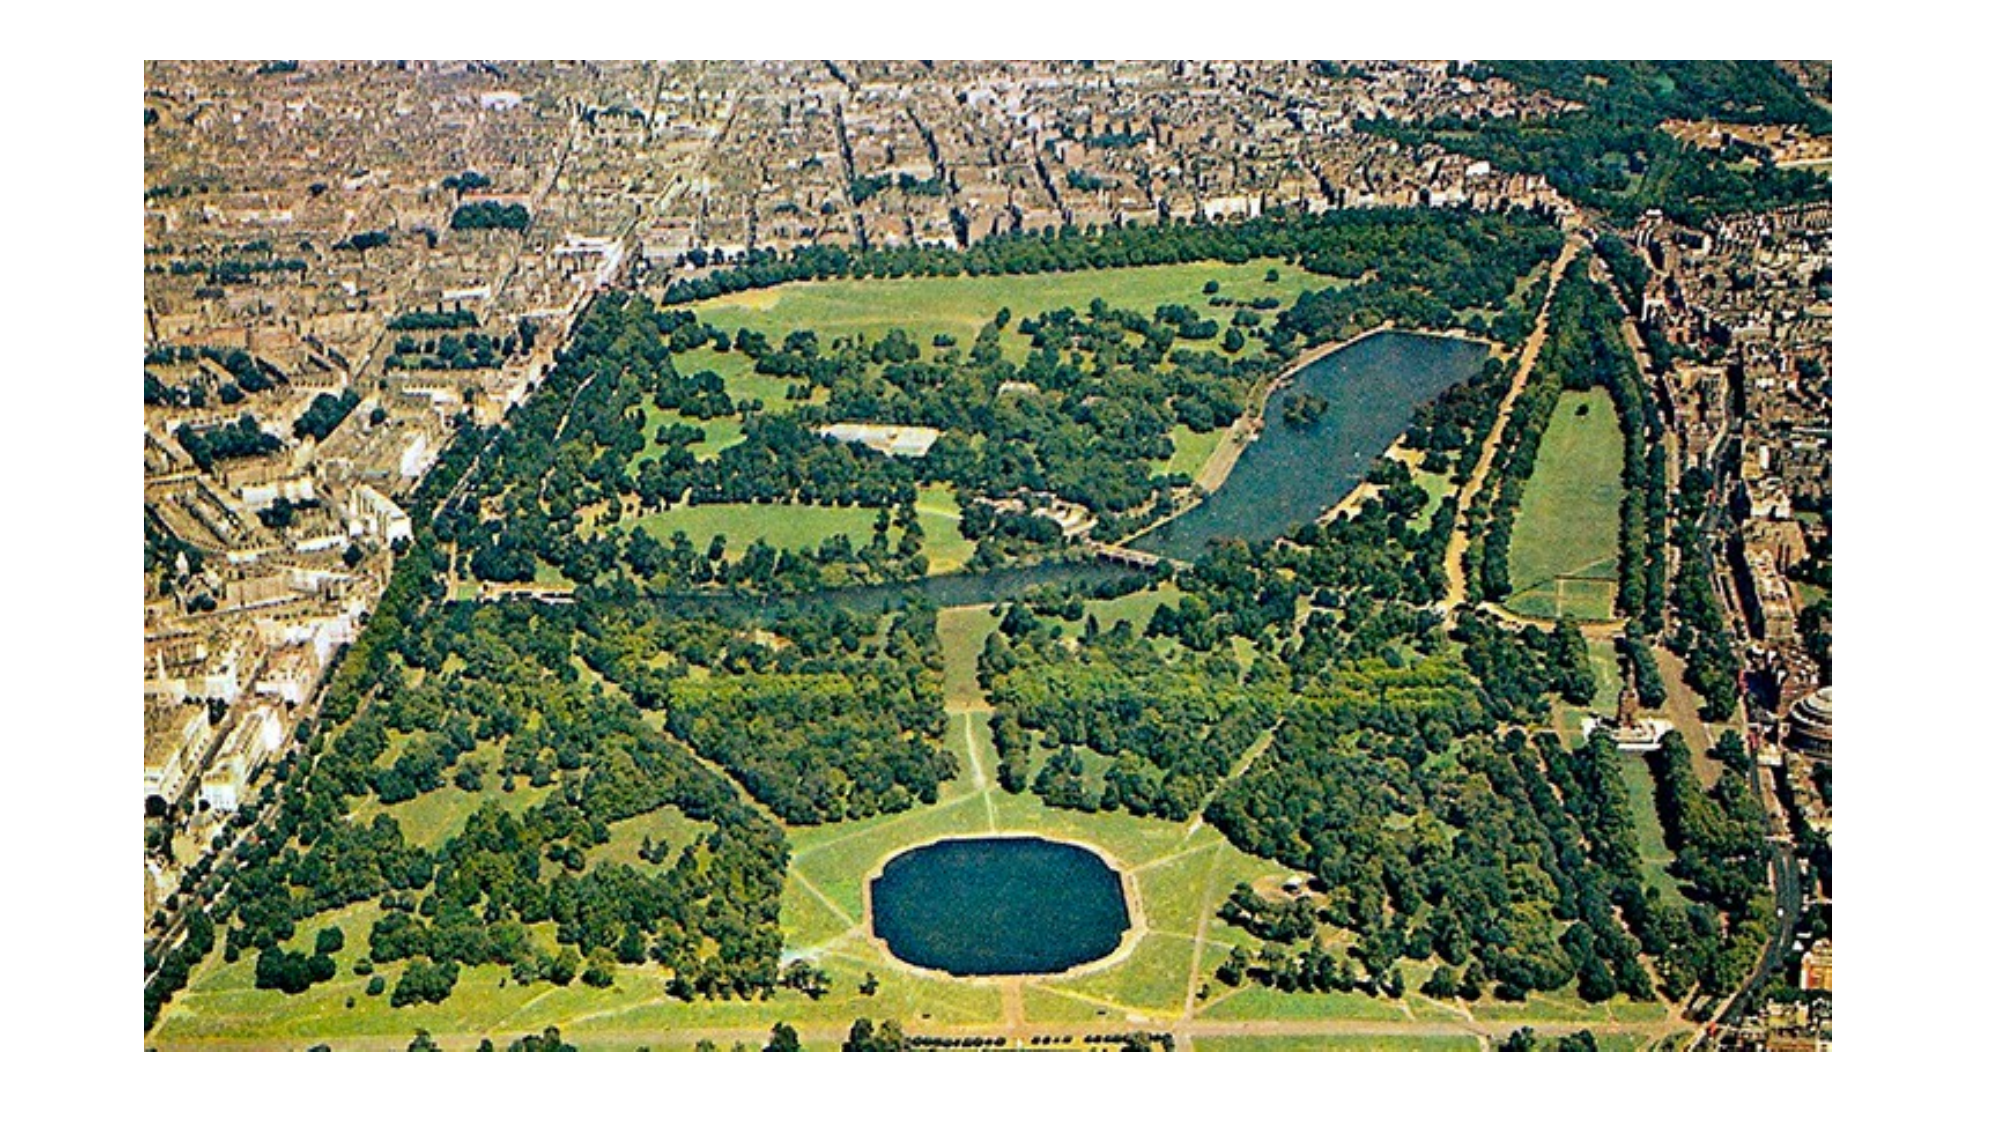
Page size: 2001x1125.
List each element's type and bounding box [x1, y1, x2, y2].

picture [144, 60, 1832, 1052]
